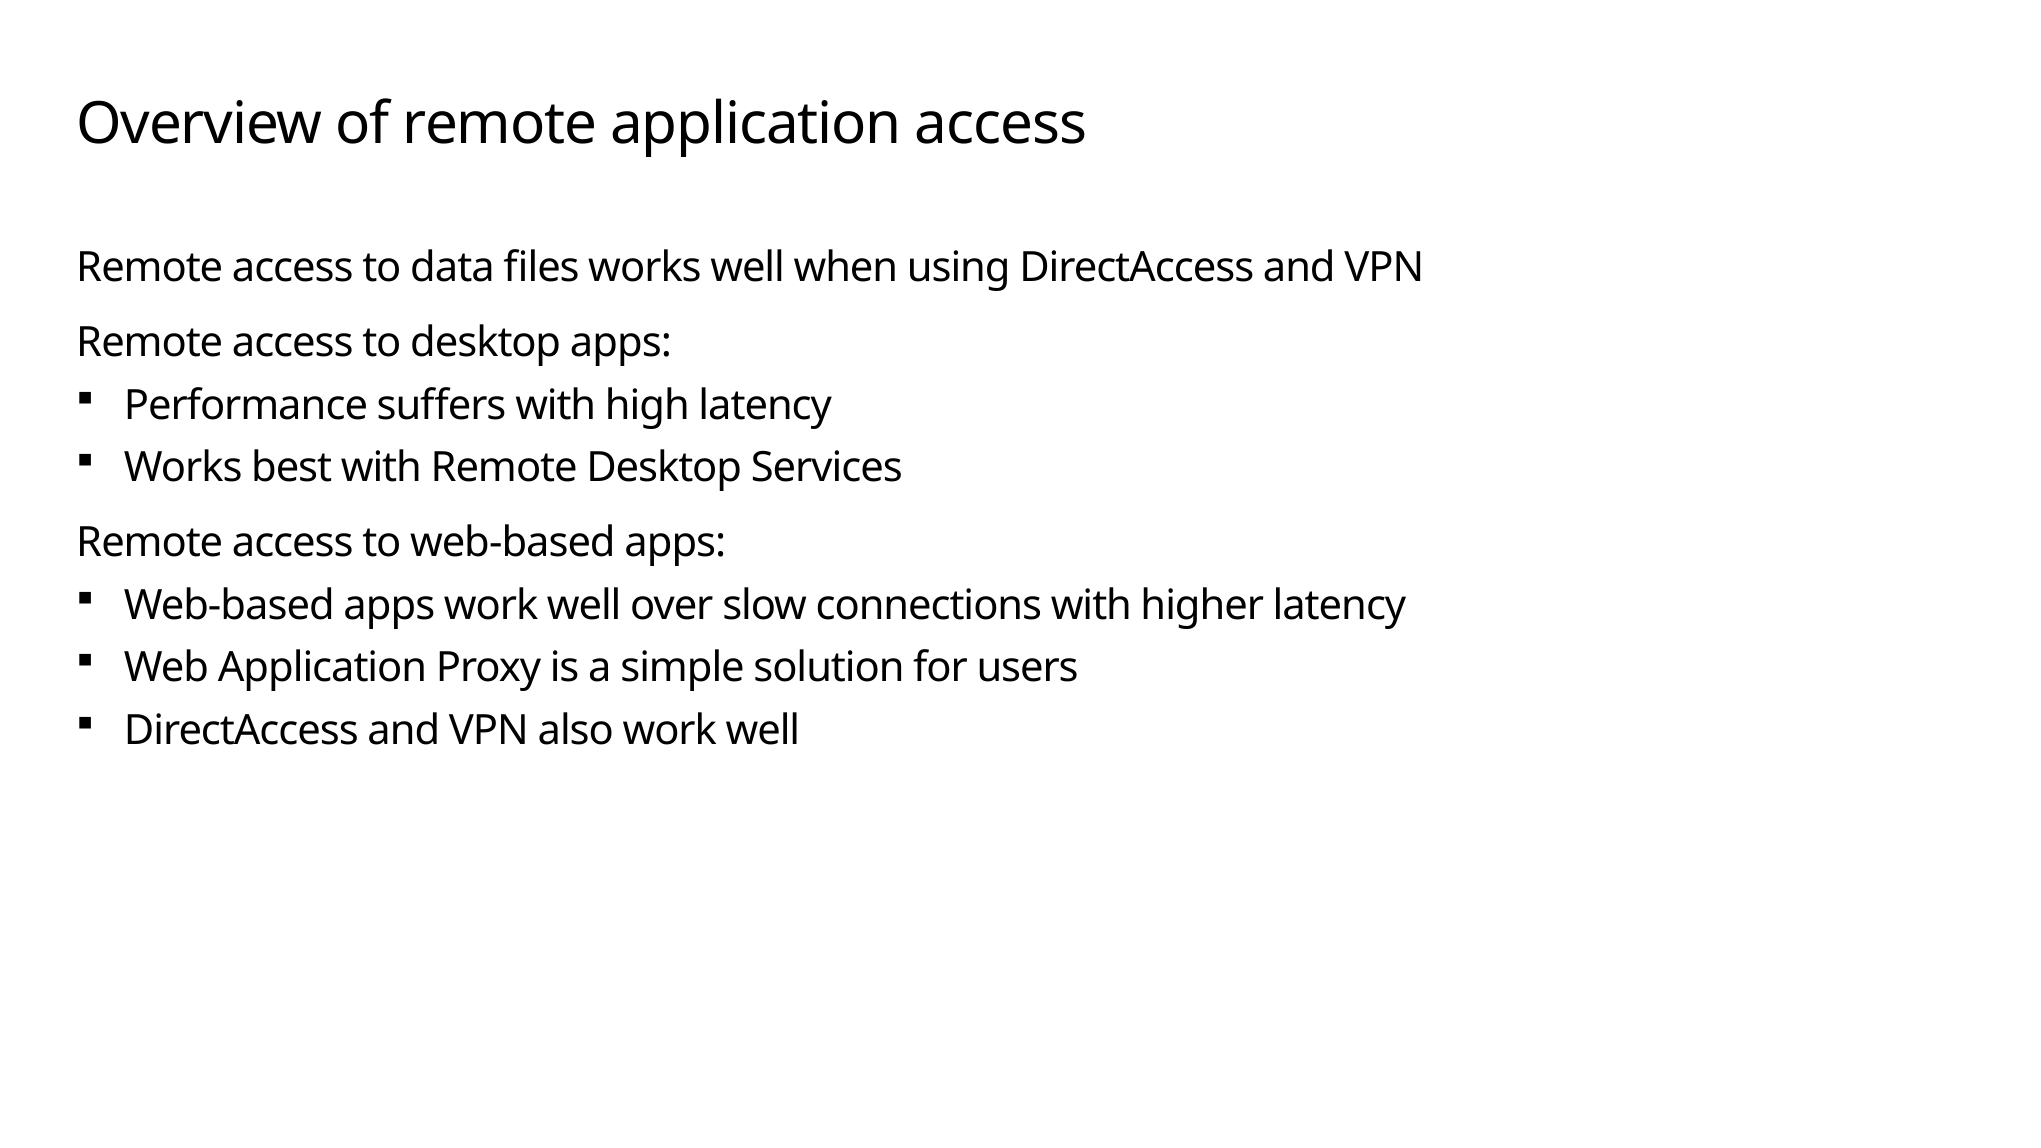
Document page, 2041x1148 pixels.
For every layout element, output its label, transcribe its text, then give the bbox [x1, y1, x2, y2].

list Remote access to data files works well when using DirectAccess and VPN Remote access to desktop apps: Performance suffers with high latency Works best with Remote Desktop Services Remote access to web-based apps: Web-based apps work well over slow connections with higher latency Web Application Proxy is a simple solution for users DirectAccess and VPN also work well [76, 240, 1970, 1074]
title Overview of remote application access [76, 93, 1968, 161]
